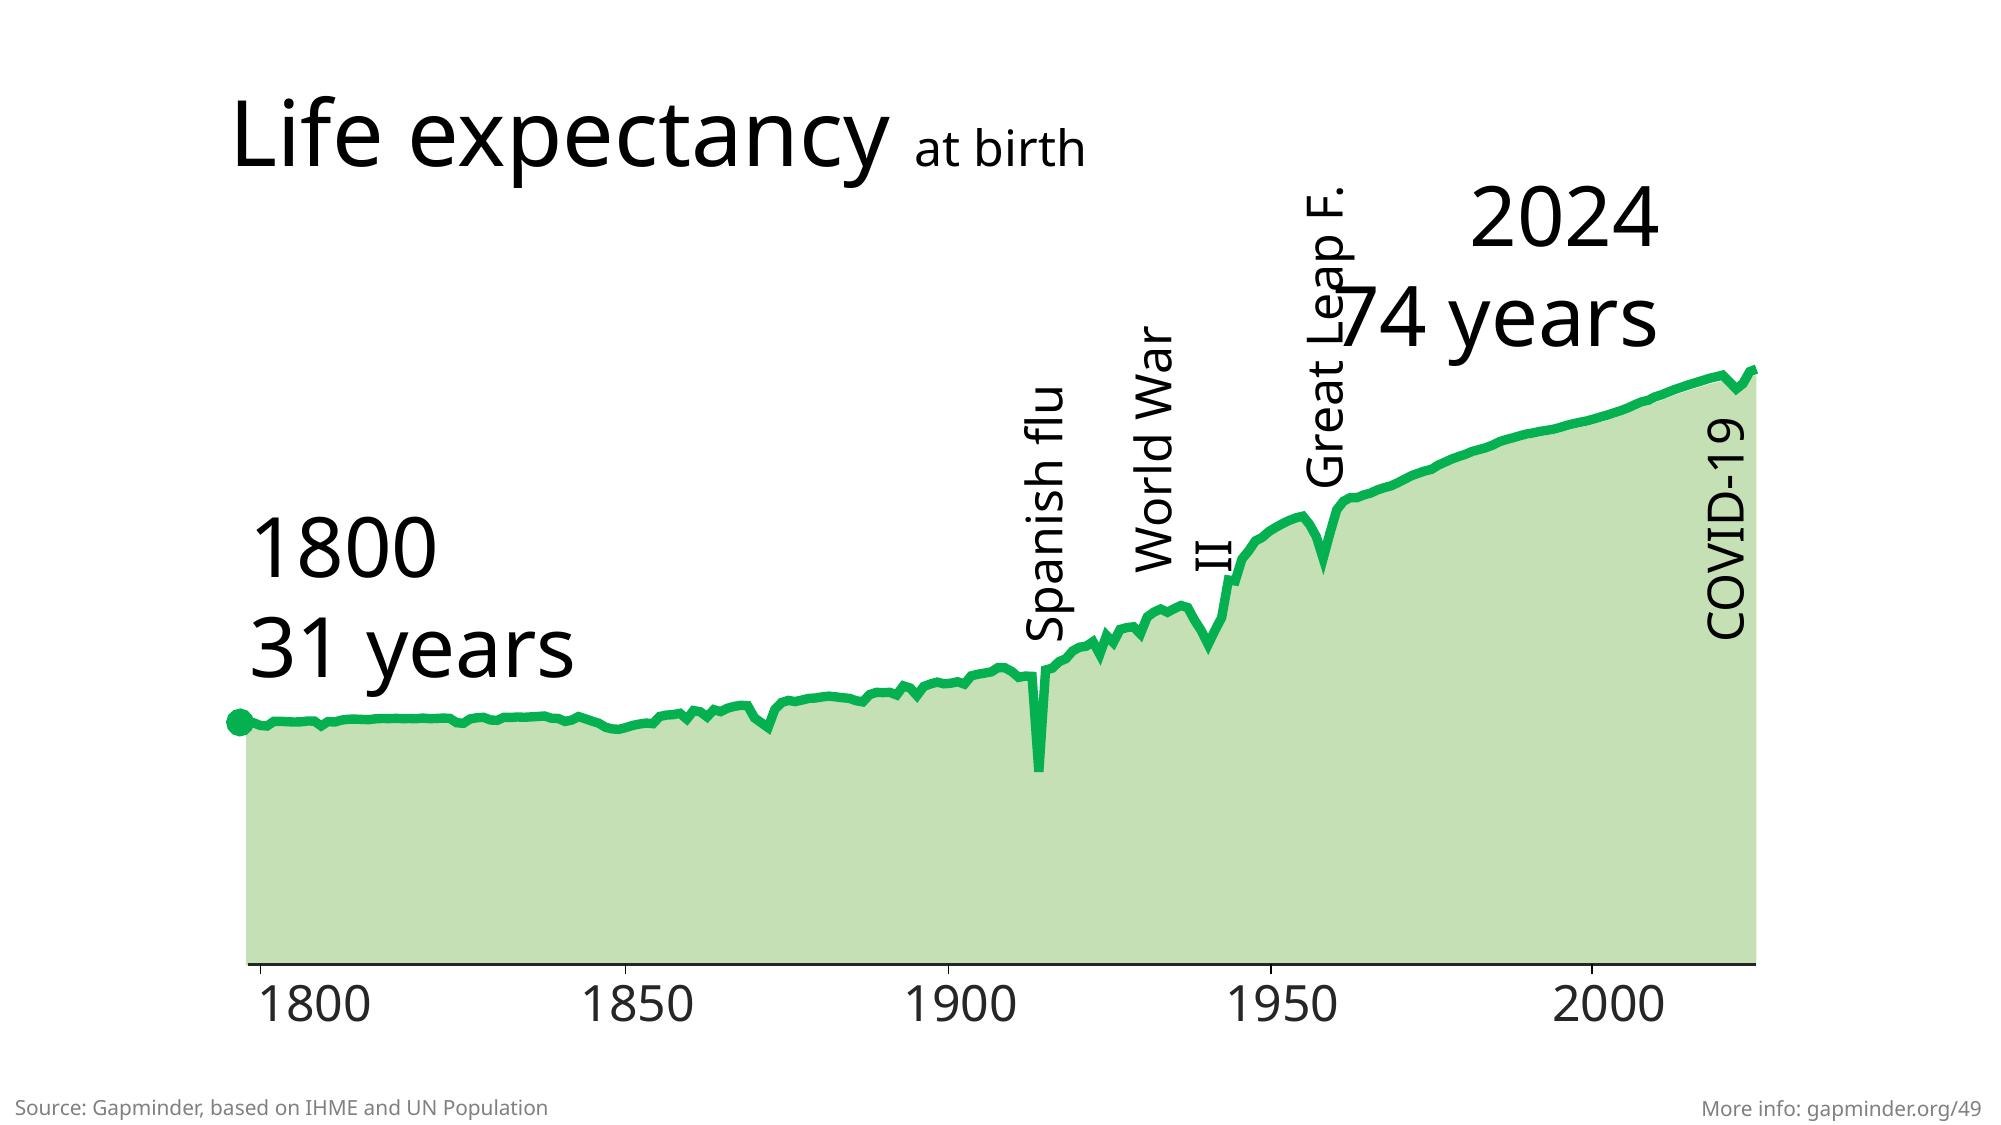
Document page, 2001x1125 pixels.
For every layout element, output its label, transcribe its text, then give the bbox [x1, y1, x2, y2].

text_box Source: Gapminder, based on IHME and UN Population [0, 1086, 626, 1125]
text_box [0, 2, 2000, 1078]
text_box [5, 1078, 2000, 1125]
text_box More info: gapminder.org/49 [1667, 1087, 2000, 1125]
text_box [243, 964, 1757, 1040]
